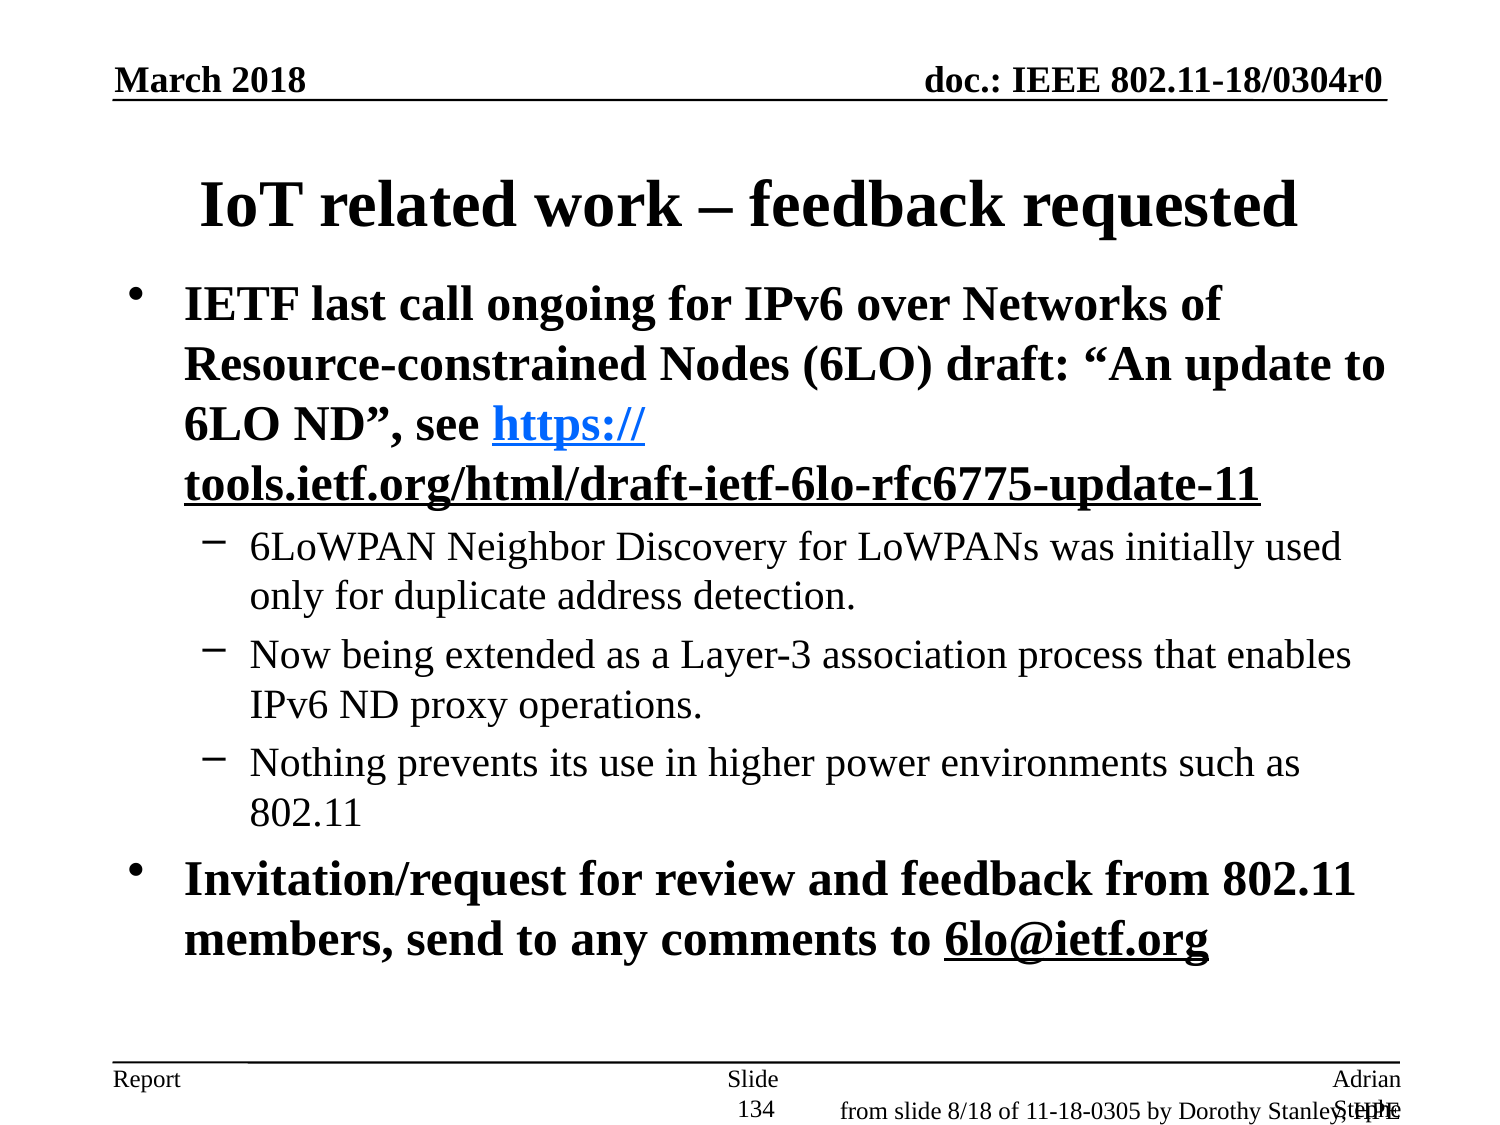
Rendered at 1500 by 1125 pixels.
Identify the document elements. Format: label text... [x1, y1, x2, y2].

list IETF last call ongoing for IPv6 over Networks of Resource-constrained Nodes (6LO) draft: “An update to 6LO ND”, see https://tools.ietf.org/html/draft-ietf-6lo-rfc6775-update-11 6LoWPAN Neighbor Discovery for LoWPANs was initially used only for duplicate address detection. Now being extended as a Layer-3 association process that enables IPv6 ND proxy operations. Nothing prevents its use in higher power environments such as 802.11 Invitation/request for review and feedback from 802.11 members, send to any comments to 6lo@ietf.org [112, 262, 1425, 1038]
footer Adrian Stephens, Intel Corporation [1324, 1061, 1402, 1087]
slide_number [114, 54, 374, 101]
text_box from slide 8/18 of 11-18-0305 by Dorothy Stanley, HPE [343, 1087, 1417, 1125]
title IoT related work – feedback requested [112, 112, 1388, 262]
slide_number Slide 134 [711, 1061, 801, 1093]
